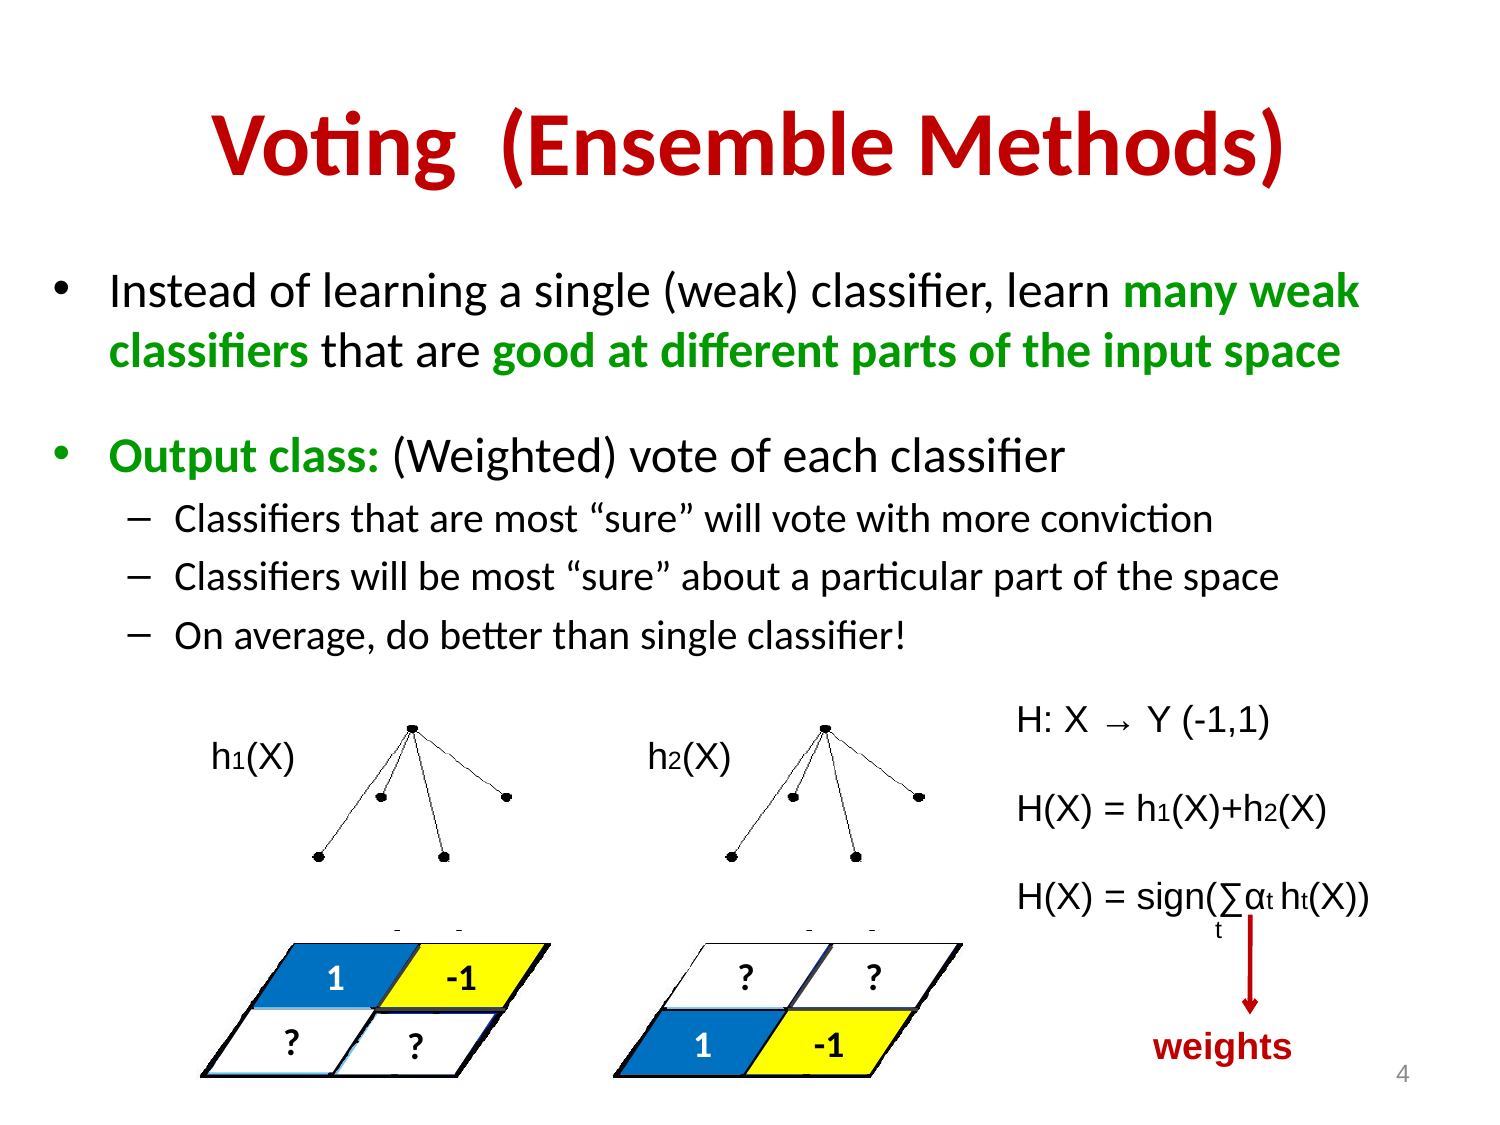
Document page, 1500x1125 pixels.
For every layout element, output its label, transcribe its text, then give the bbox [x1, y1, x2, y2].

title Voting (Ensemble Methods) [75, 45, 1425, 233]
slide_number 4 [1074, 1042, 1425, 1103]
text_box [999, 864, 1388, 1076]
list Instead of learning a single (weak) classifier, learn many weak classifiers that are good at different parts of the input space Output class: (Weighted) vote of each classifier Classifiers that are most “sure” will vote with more conviction Classifiers will be most “sure” about a particular part of the space On average, do better than single classifier! [37, 249, 1488, 1075]
text_box H(X) = h1(X)+h2(X) [1001, 776, 1343, 837]
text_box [187, 699, 563, 1096]
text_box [599, 699, 976, 1096]
text_box H: X → Y (-1,1) [1001, 687, 1287, 748]
